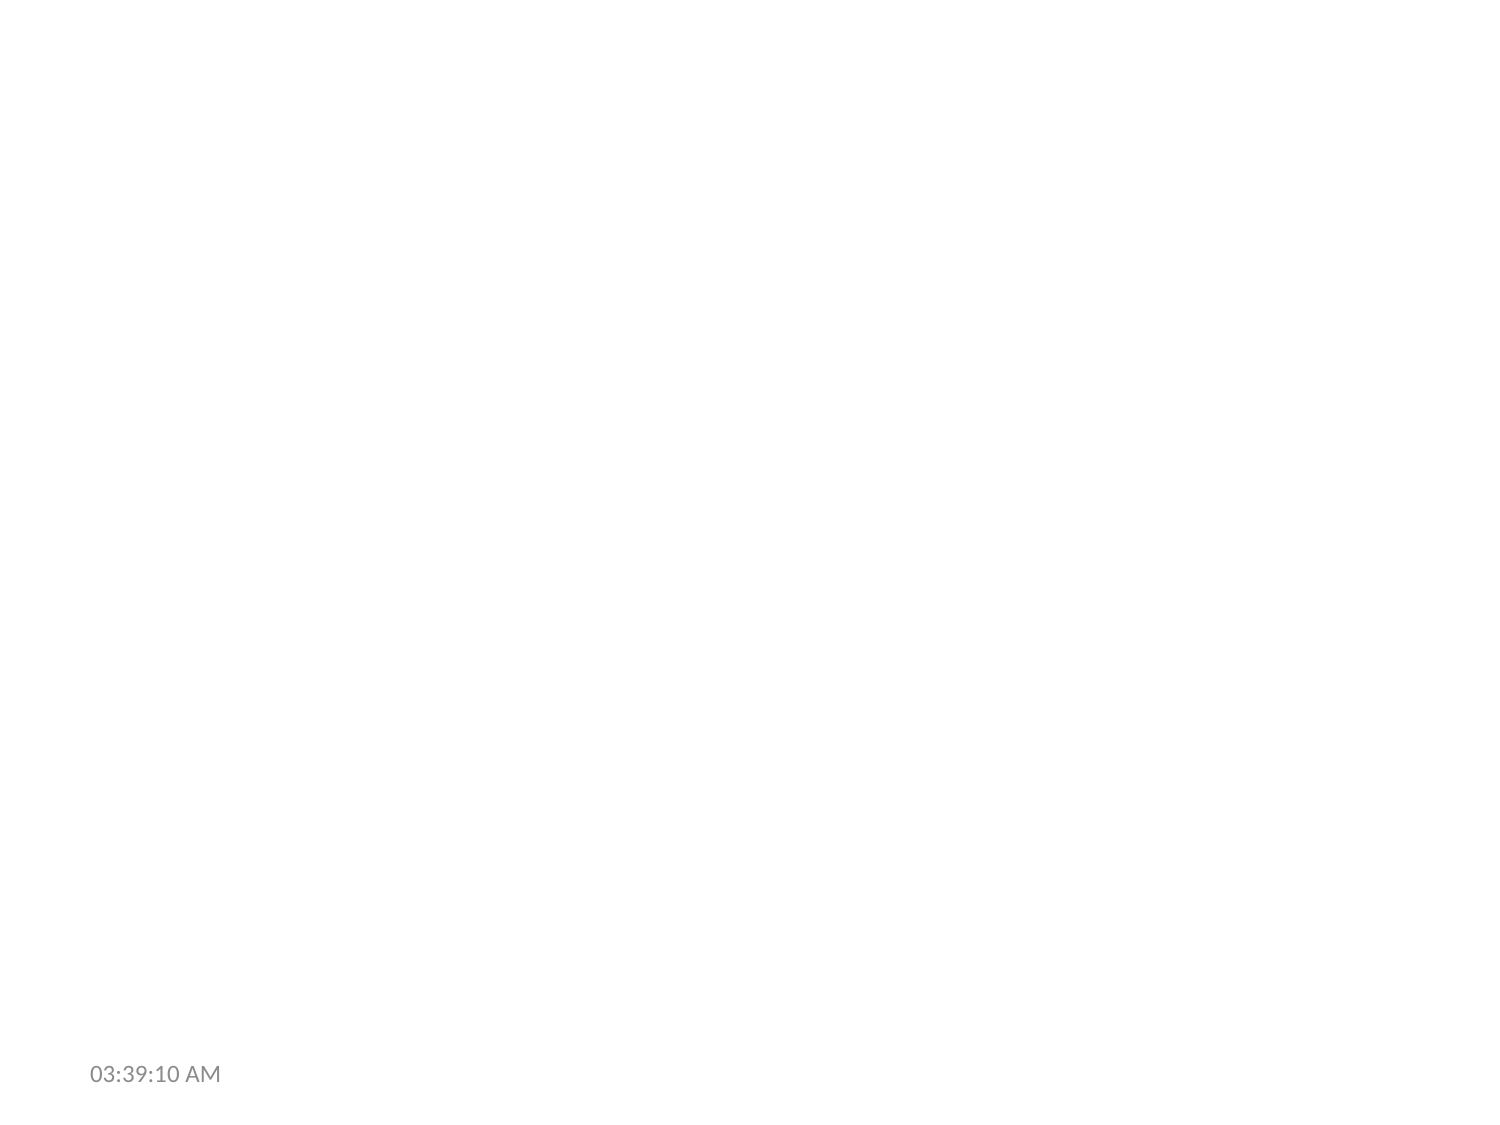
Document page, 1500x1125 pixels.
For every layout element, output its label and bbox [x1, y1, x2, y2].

slide_number [75, 1042, 425, 1103]
